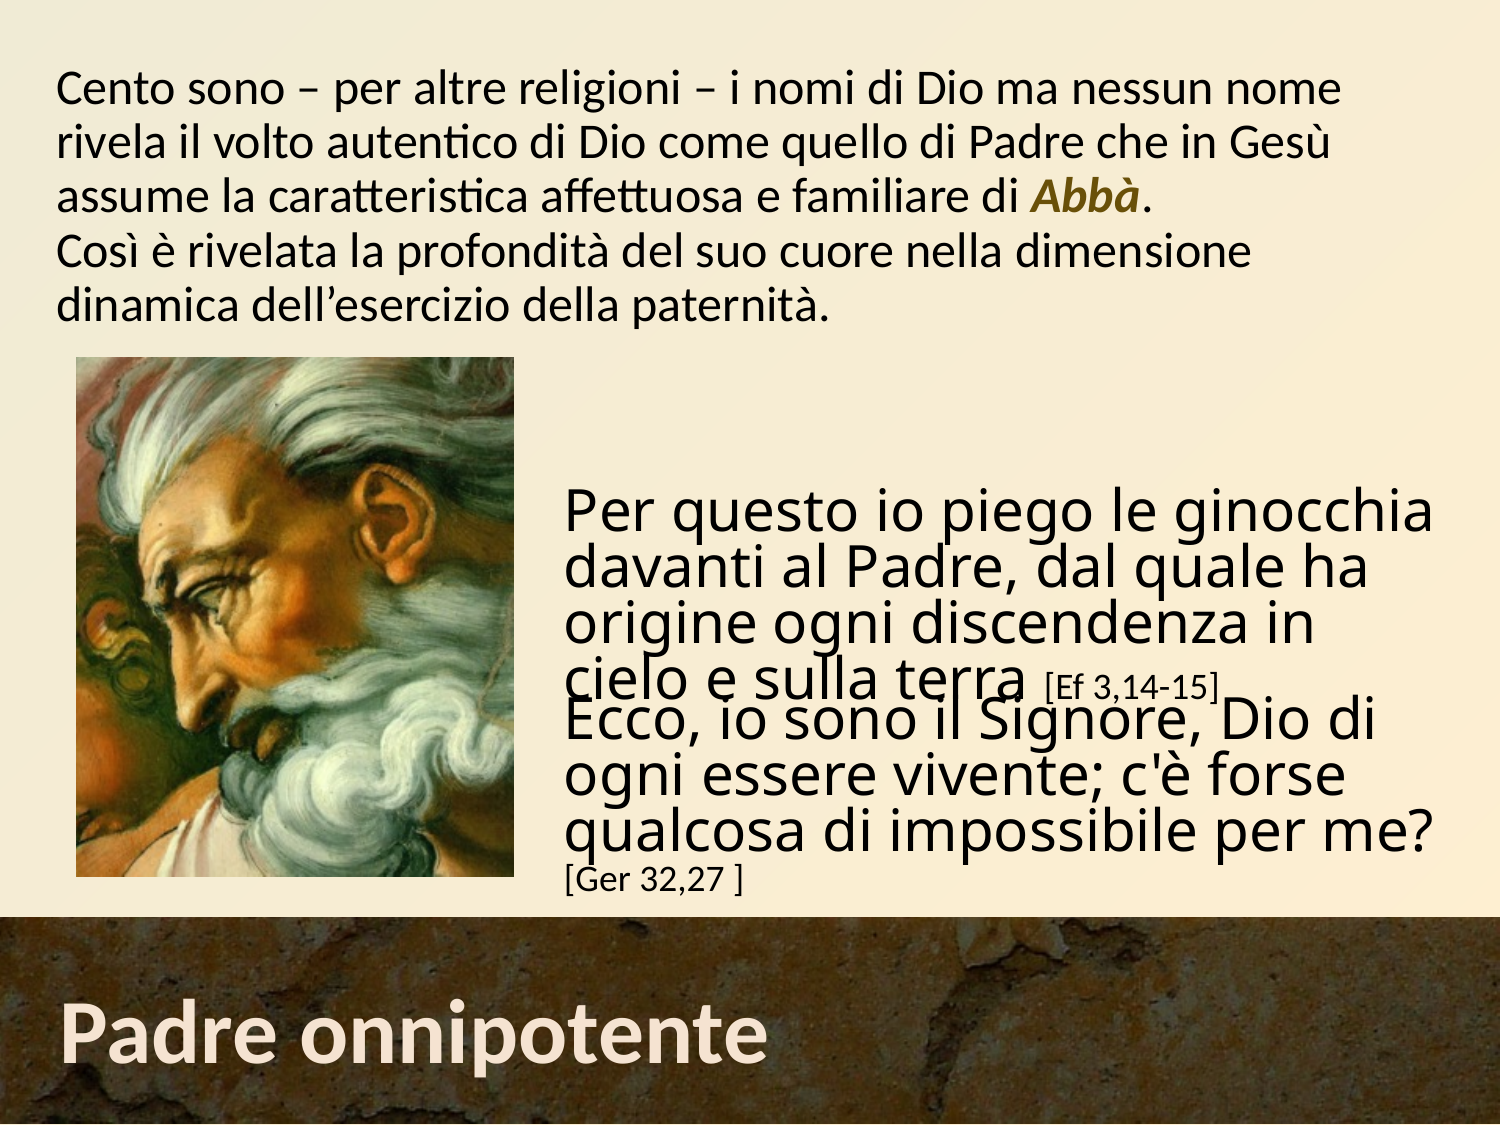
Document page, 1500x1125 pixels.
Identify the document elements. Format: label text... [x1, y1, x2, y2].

picture [0, 917, 1500, 1124]
text_box Cento sono – per altre religioni – i nomi di Dio ma nessun nome rivela il volto autentico di Dio come quello di Padre che in Gesù assume la caratteristica affettuosa e familiare di Abbà. Così è rivelata la profondità del suo cuore nella dimensione dinamica dell’esercizio della paternità. [41, 54, 1463, 340]
text_box Padre onnipotente [44, 964, 807, 1089]
picture [76, 357, 514, 877]
text_box Ecco, io sono il Signore, Dio di ogni essere vivente; c'è forse qualcosa di impossibile per me? [Ger 32,27 ] [549, 687, 1463, 906]
text_box Per questo io piego le ginocchia davanti al Padre, dal quale ha origine ogni discendenza in cielo e sulla terra [Ef 3,14-15] [549, 479, 1463, 687]
